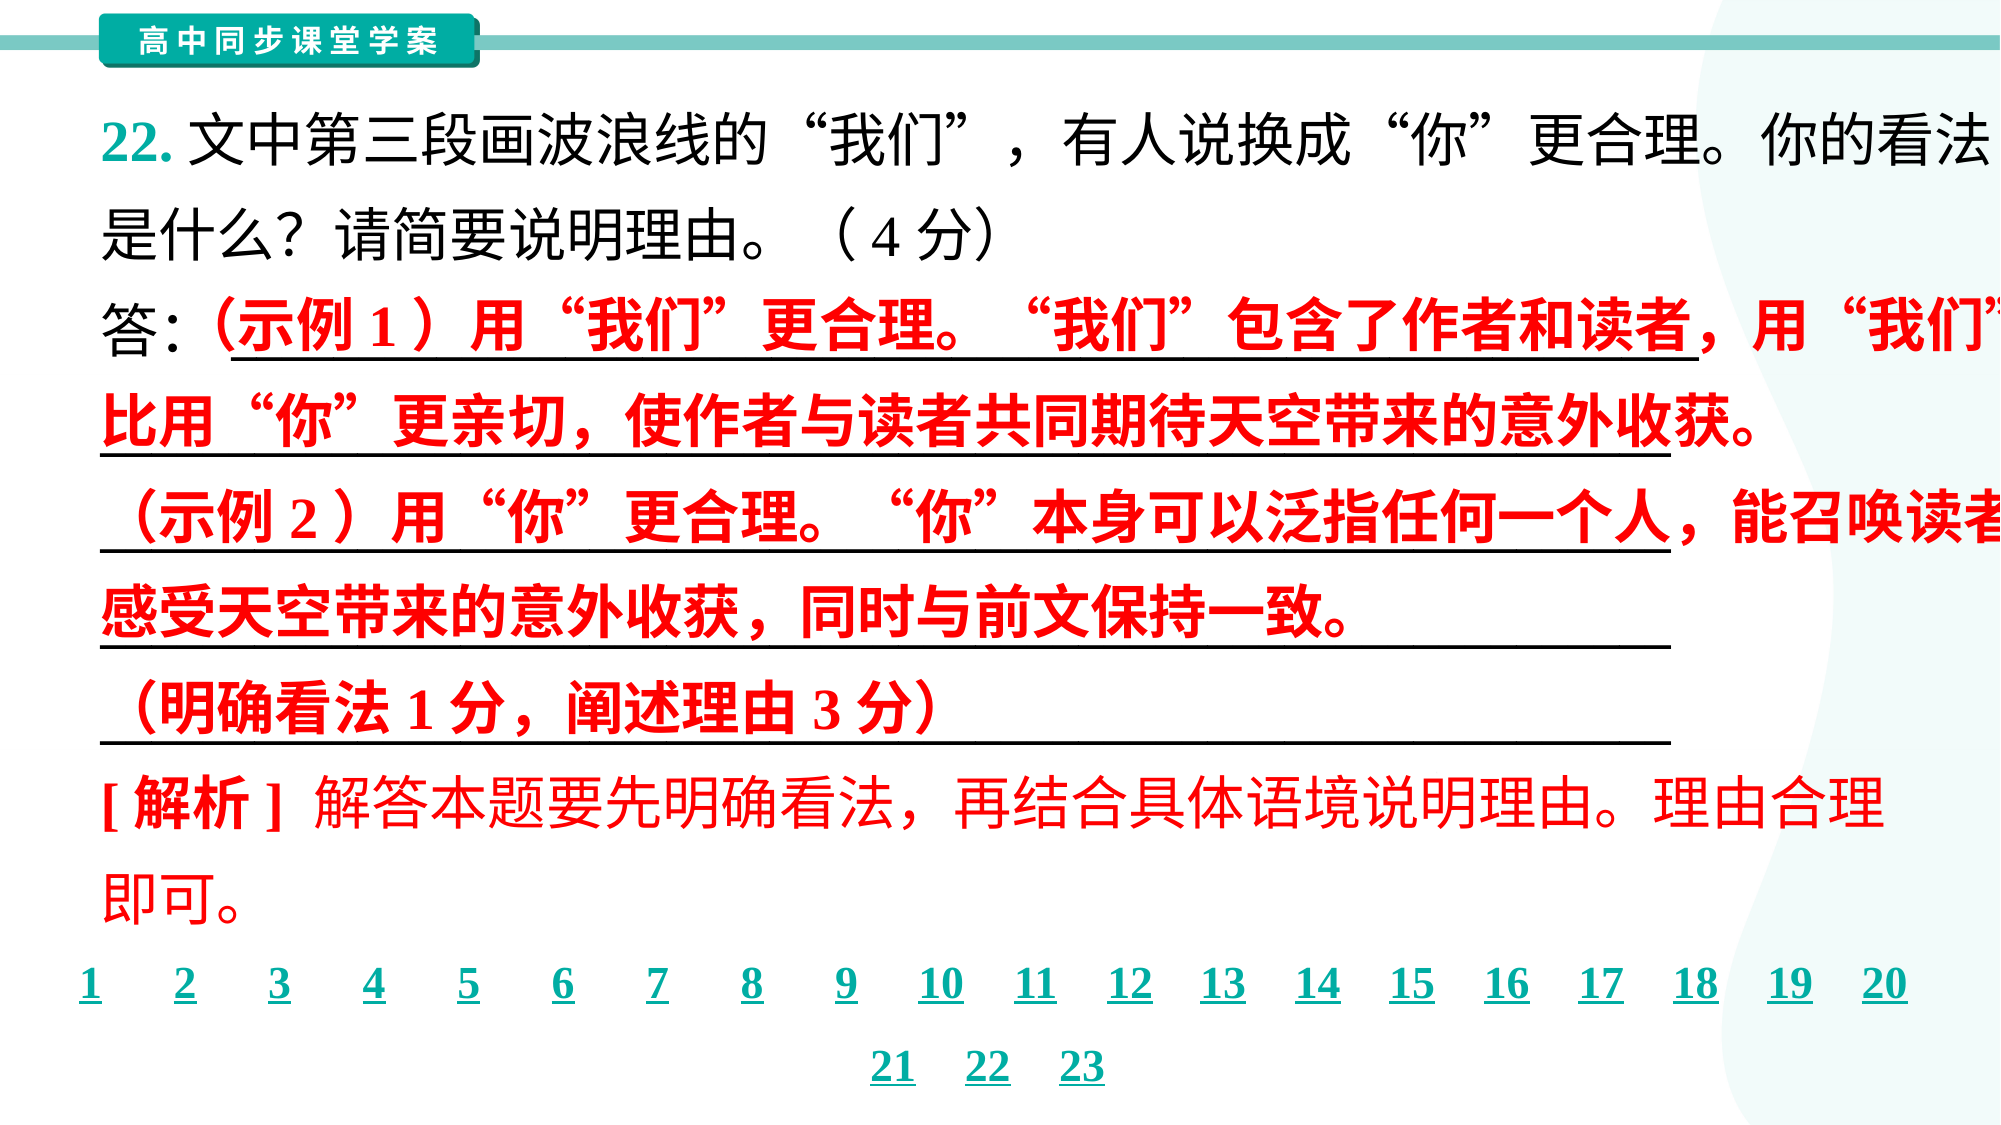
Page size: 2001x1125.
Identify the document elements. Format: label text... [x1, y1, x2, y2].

text_box 22.文中第三段画波浪线的“我们”，有人说换成“你”更合理。你的看法 是什么？请简要说明理由。（4分） 答：_________________________________________________________ _____________________________________________________________ _____________________________________________________________ _____________________________________________________________ _____________________________________________________________ [100, 76, 1899, 262]
text_box （示例1）用“我们”更合理。“我们”包含了作者和读者，用“我们” 比用“你”更亲切，使作者与读者共同期待天空带来的意外收获。 （示例2）用“你”更合理。“你”本身可以泛指任何一个人，能召唤读者 感受天空带来的意外收获，同时与前文保持一致。 （明确看法1分，阐述理由3分） [100, 262, 1899, 742]
text_box [解析] 解答本题要先明确看法，再结合具体语境说明理由。理由合理 即可。 [100, 742, 1899, 932]
picture [0, 0, 2000, 1125]
